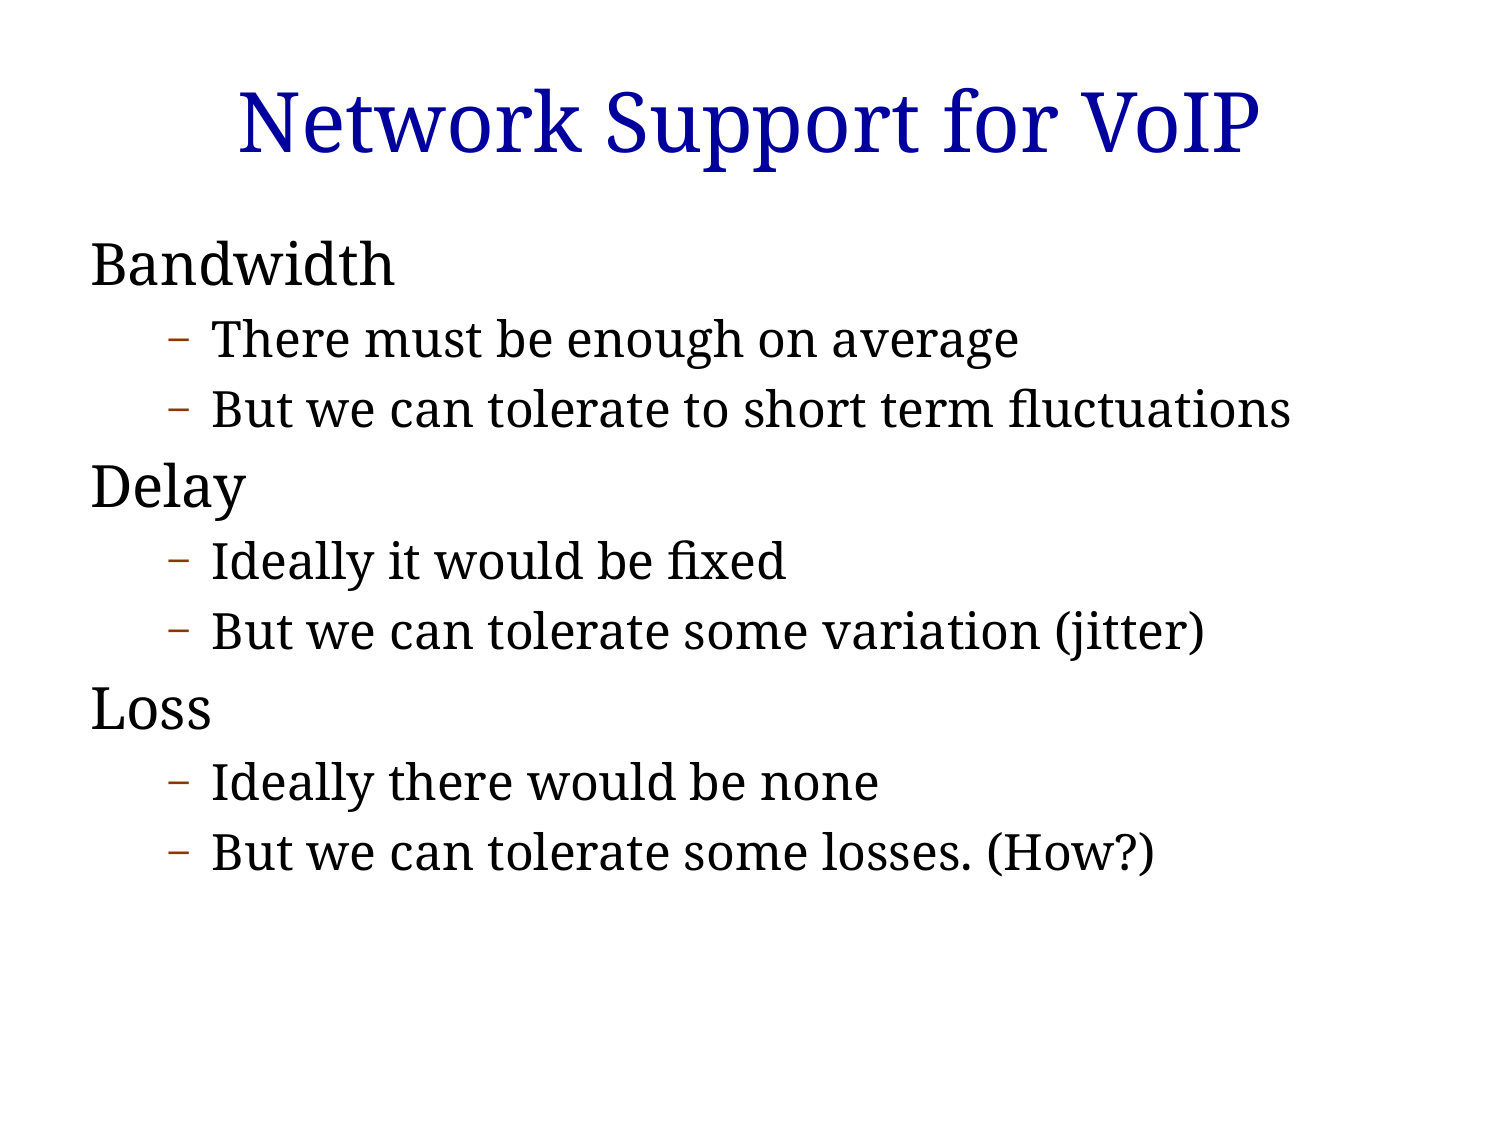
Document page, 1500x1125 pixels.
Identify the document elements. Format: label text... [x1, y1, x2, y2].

title Network Support for VoIP [74, 47, 1426, 191]
list Bandwidth There must be enough on average But we can tolerate to short term fluctuations Delay Ideally it would be fixed But we can tolerate some variation (jitter) Loss Ideally there would be none But we can tolerate some losses. (How?) [74, 219, 1426, 963]
